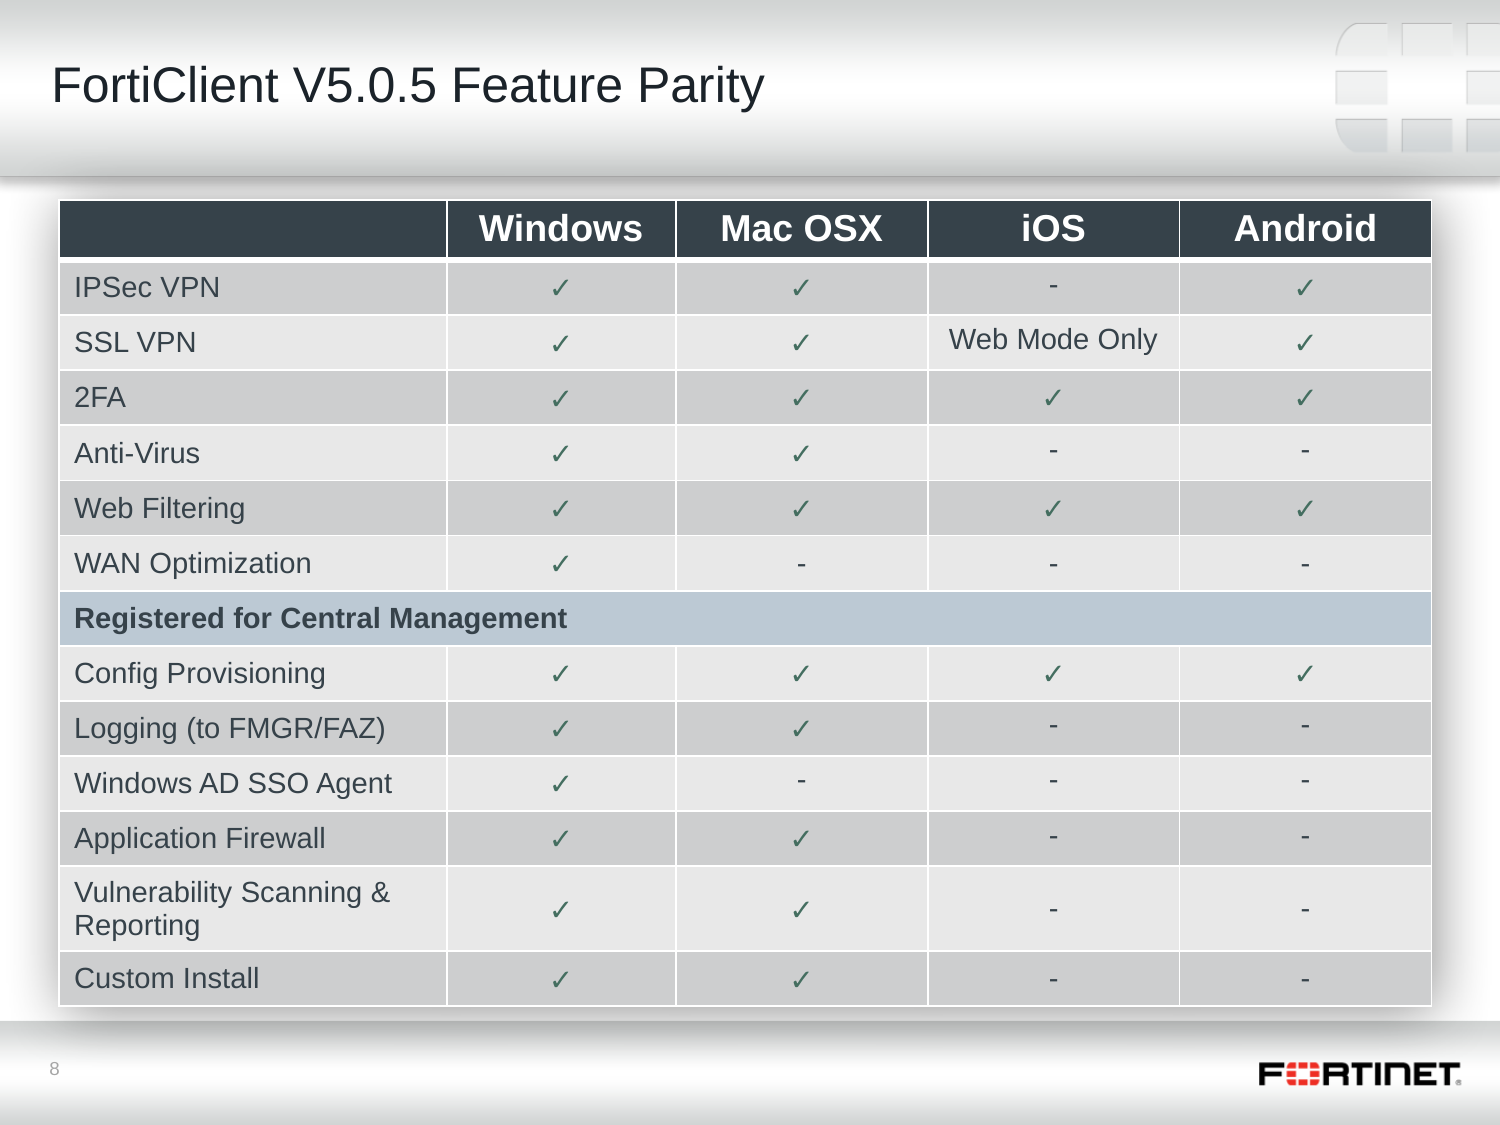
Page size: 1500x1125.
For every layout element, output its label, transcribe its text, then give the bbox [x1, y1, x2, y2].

table_cell Web Filtering [60, 481, 446, 535]
table_cell ✓ [448, 263, 675, 314]
table_cell - [929, 757, 1179, 810]
table_cell ✓ [1180, 263, 1431, 314]
table_cell - [929, 952, 1179, 1005]
table_cell ✓ [448, 647, 675, 700]
table_cell ✓ [677, 263, 927, 314]
table_header Android [1180, 201, 1431, 257]
title FortiClient V5.0.5 Feature Parity [36, 45, 1387, 122]
table_cell - [1180, 702, 1431, 755]
table_cell - [1180, 952, 1431, 1005]
table_cell ✓ [677, 702, 927, 755]
table_cell ✓ [448, 481, 675, 535]
table_cell ✓ [677, 812, 927, 865]
table_cell ✓ [448, 757, 675, 810]
table_cell ✓ [677, 316, 927, 369]
table_cell ✓ [448, 952, 675, 1005]
table_cell - [929, 536, 1179, 590]
table_cell ✓ [929, 371, 1179, 424]
table_cell ✓ [448, 371, 675, 424]
table_cell ✓ [448, 702, 675, 755]
table_cell IPSec VPN [60, 263, 446, 314]
table_cell - [1180, 812, 1431, 865]
table_header iOS [929, 201, 1179, 257]
table_cell ✓ [1180, 316, 1431, 369]
table_cell ✓ [677, 952, 927, 1005]
table_cell - [929, 263, 1179, 314]
table_cell Vulnerability Scanning & Reporting [60, 867, 446, 950]
table_cell - [1180, 536, 1431, 590]
table_cell Custom Install [60, 952, 446, 1005]
table_cell ✓ [1180, 371, 1431, 424]
table_cell ✓ [448, 812, 675, 865]
table_cell - [677, 536, 927, 590]
table_cell - [1180, 426, 1431, 480]
table_cell - [929, 812, 1179, 865]
table_cell ✓ [448, 867, 675, 950]
table_cell ✓ [677, 426, 927, 480]
table_cell Logging (to FMGR/FAZ) [60, 702, 446, 755]
table_cell ✓ [448, 536, 675, 590]
table_cell - [1180, 867, 1431, 950]
table_cell ✓ [448, 316, 675, 369]
table_cell - [929, 426, 1179, 480]
table_cell - [929, 867, 1179, 950]
picture [0, 0, 1500, 1125]
table_cell ✓ [677, 867, 927, 950]
table_cell - [1180, 757, 1431, 810]
table_header Windows [448, 201, 675, 257]
table_cell Anti-Virus [60, 426, 446, 480]
table_cell ✓ [1180, 647, 1431, 700]
table_cell Config Provisioning [60, 647, 446, 700]
table_cell ✓ [929, 481, 1179, 535]
table_cell Web Mode Only [929, 316, 1179, 369]
table_cell ✓ [929, 647, 1179, 700]
table_cell Registered for Central Management [60, 592, 1431, 645]
table_cell Windows AD SSO Agent [60, 757, 446, 810]
table_cell ✓ [677, 481, 927, 535]
table_header [60, 201, 446, 257]
table_header Mac OSX [677, 201, 927, 257]
table_cell ✓ [1180, 481, 1431, 535]
table_cell ✓ [448, 426, 675, 480]
table_cell ✓ [677, 371, 927, 424]
table_cell Application Firewall [60, 812, 446, 865]
table_cell - [677, 757, 927, 810]
table_cell SSL VPN [60, 316, 446, 369]
table_cell 2FA [60, 371, 446, 424]
table_cell ✓ [677, 647, 927, 700]
table_cell WAN Optimization [60, 536, 446, 590]
table_cell - [929, 702, 1179, 755]
